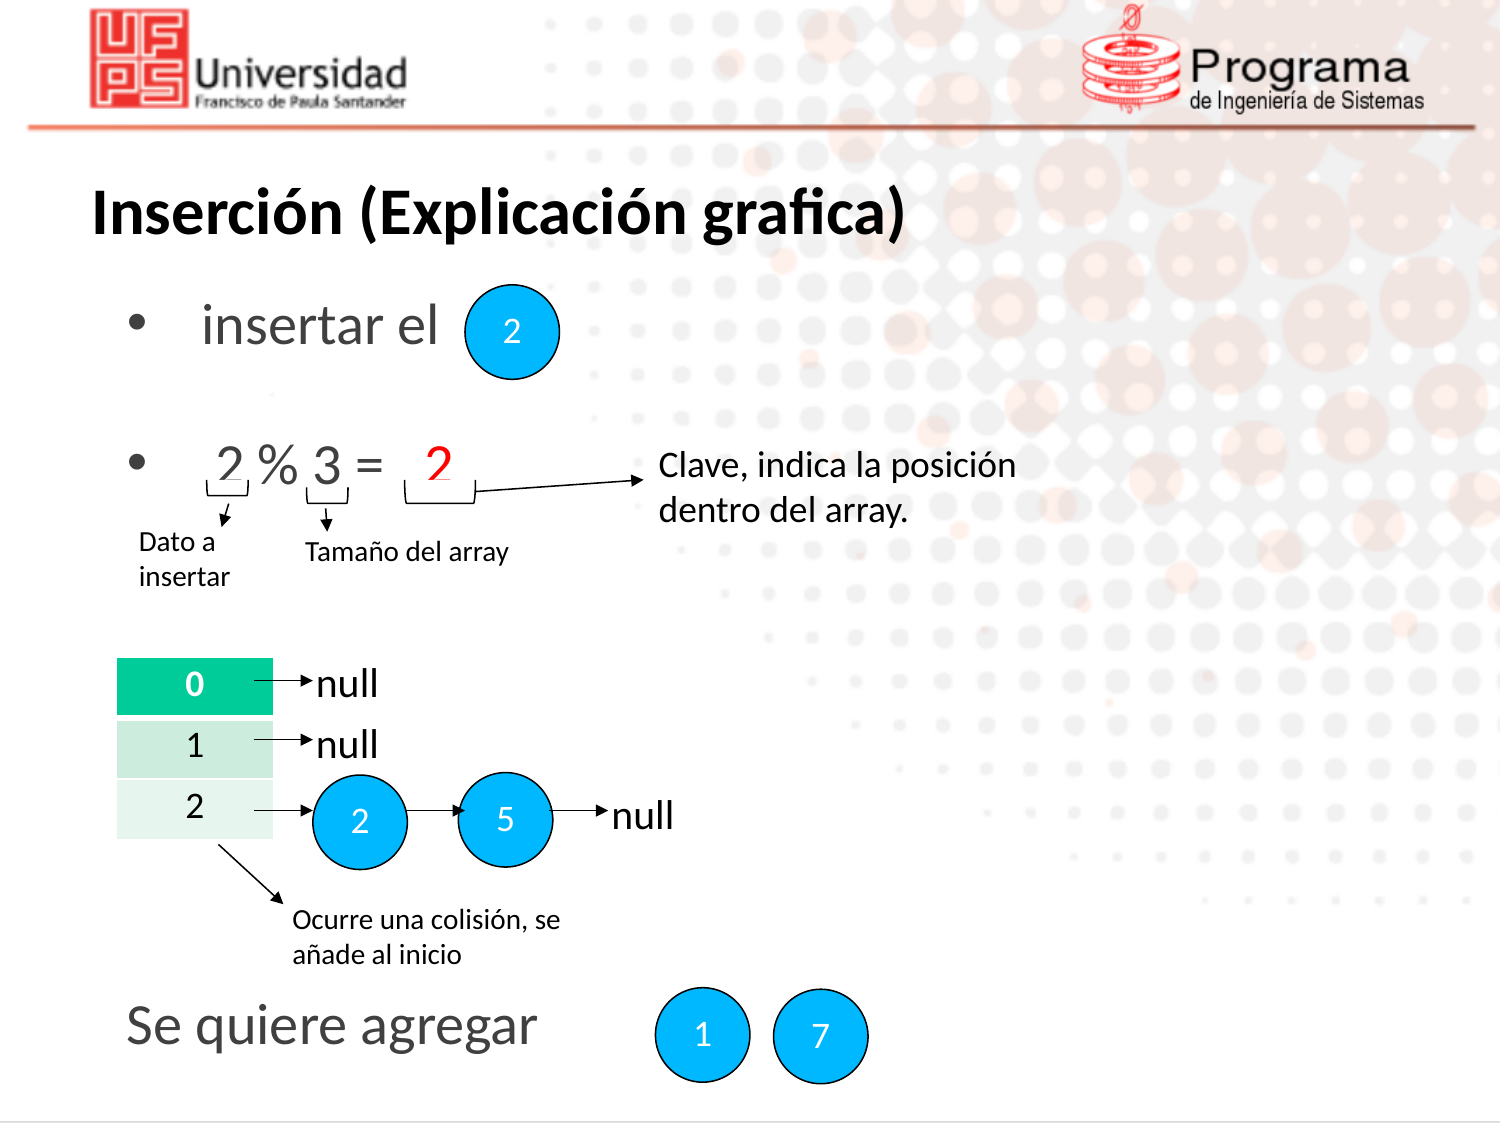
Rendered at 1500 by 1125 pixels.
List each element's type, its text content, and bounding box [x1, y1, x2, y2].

text_box 7 [773, 989, 869, 1084]
text_box 2 [312, 775, 408, 870]
text_box Tamaño del array [313, 525, 550, 575]
text_box null [301, 709, 406, 775]
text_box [221, 503, 229, 528]
text_box 5 [458, 772, 553, 868]
picture [0, 0, 1500, 1125]
text_box null [301, 648, 406, 709]
text_box [206, 479, 249, 496]
text_box Inserción (Explicación grafica) [76, 160, 1447, 256]
text_box null [596, 780, 701, 846]
table_cell 2 [117, 780, 273, 839]
text_box [306, 487, 349, 504]
text_box Dato a insertar [123, 515, 313, 600]
text_box Clave, indica la posición dentro del array. [643, 432, 1034, 538]
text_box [218, 844, 284, 905]
text_box 2 [465, 284, 560, 380]
text_box 1 [655, 987, 750, 1083]
text_box Ocurre una colisión, se añade al inicio [277, 893, 644, 978]
text_box [454, 30, 1471, 114]
text_box insertar el 2 % 3 = 2 Se quiere agregar [112, 278, 1412, 1071]
table_cell 1 [117, 721, 273, 778]
table_header 0 [117, 658, 273, 715]
text_box [404, 479, 476, 504]
